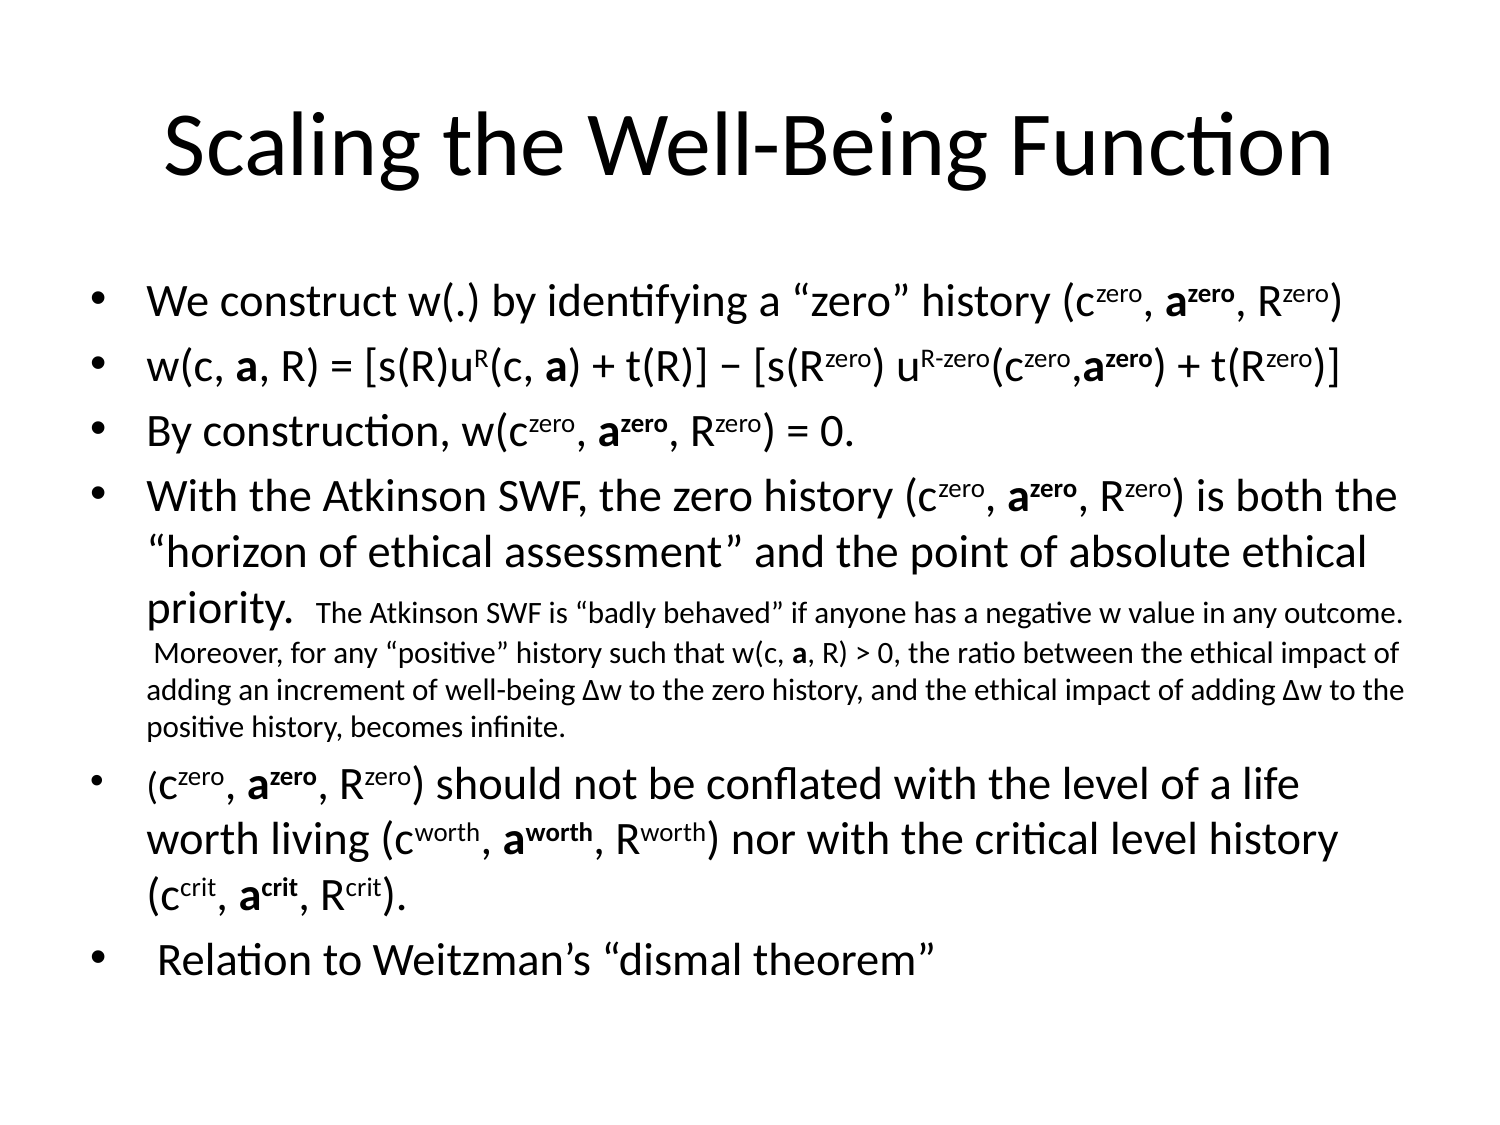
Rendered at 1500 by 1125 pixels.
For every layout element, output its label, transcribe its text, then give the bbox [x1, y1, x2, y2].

list We construct w(.) by identifying a “zero” history (czero, azero, Rzero) w(c, a, R) = [s(R)uR(c, a) + t(R)] − [s(Rzero) uR-zero(czero,azero) + t(Rzero)] By construction, w(czero, azero, Rzero) = 0. With the Atkinson SWF, the zero history (czero, azero, Rzero) is both the “horizon of ethical assessment” and the point of absolute ethical priority. The Atkinson SWF is “badly behaved” if anyone has a negative w value in any outcome. Moreover, for any “positive” history such that w(c, a, R) > 0, the ratio between the ethical impact of adding an increment of well-being ∆w to the zero history, and the ethical impact of adding ∆w to the positive history, becomes infinite. (czero, azero, Rzero) should not be conflated with the level of a life worth living (cworth, aworth, Rworth) nor with the critical level history (ccrit, acrit, Rcrit). Relation to Weitzman’s “dismal theorem” [75, 262, 1425, 1005]
title Scaling the Well-Being Function [75, 45, 1425, 233]
